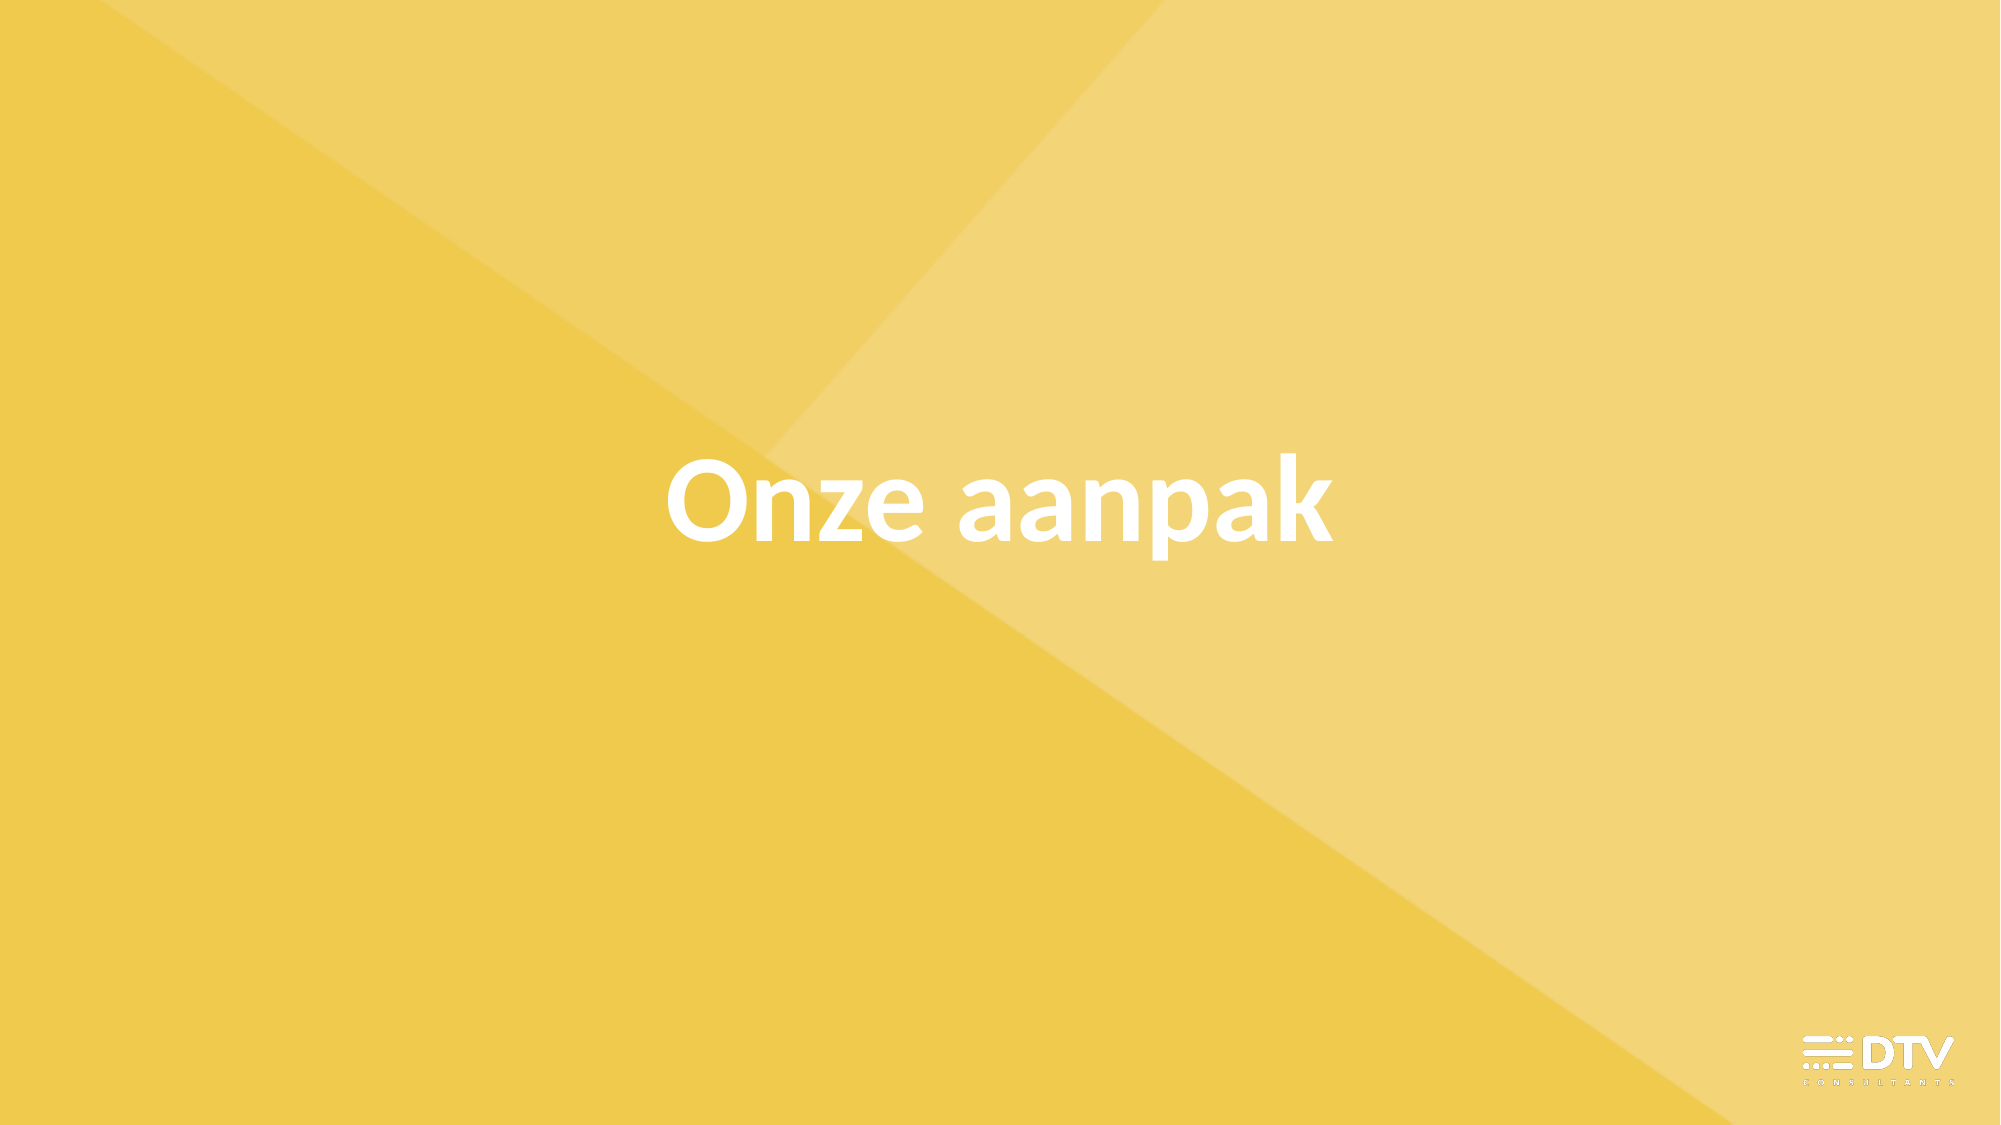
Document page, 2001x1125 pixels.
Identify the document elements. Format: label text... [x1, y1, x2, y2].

picture [0, 0, 2001, 1125]
title Onze aanpak [249, 184, 1750, 576]
